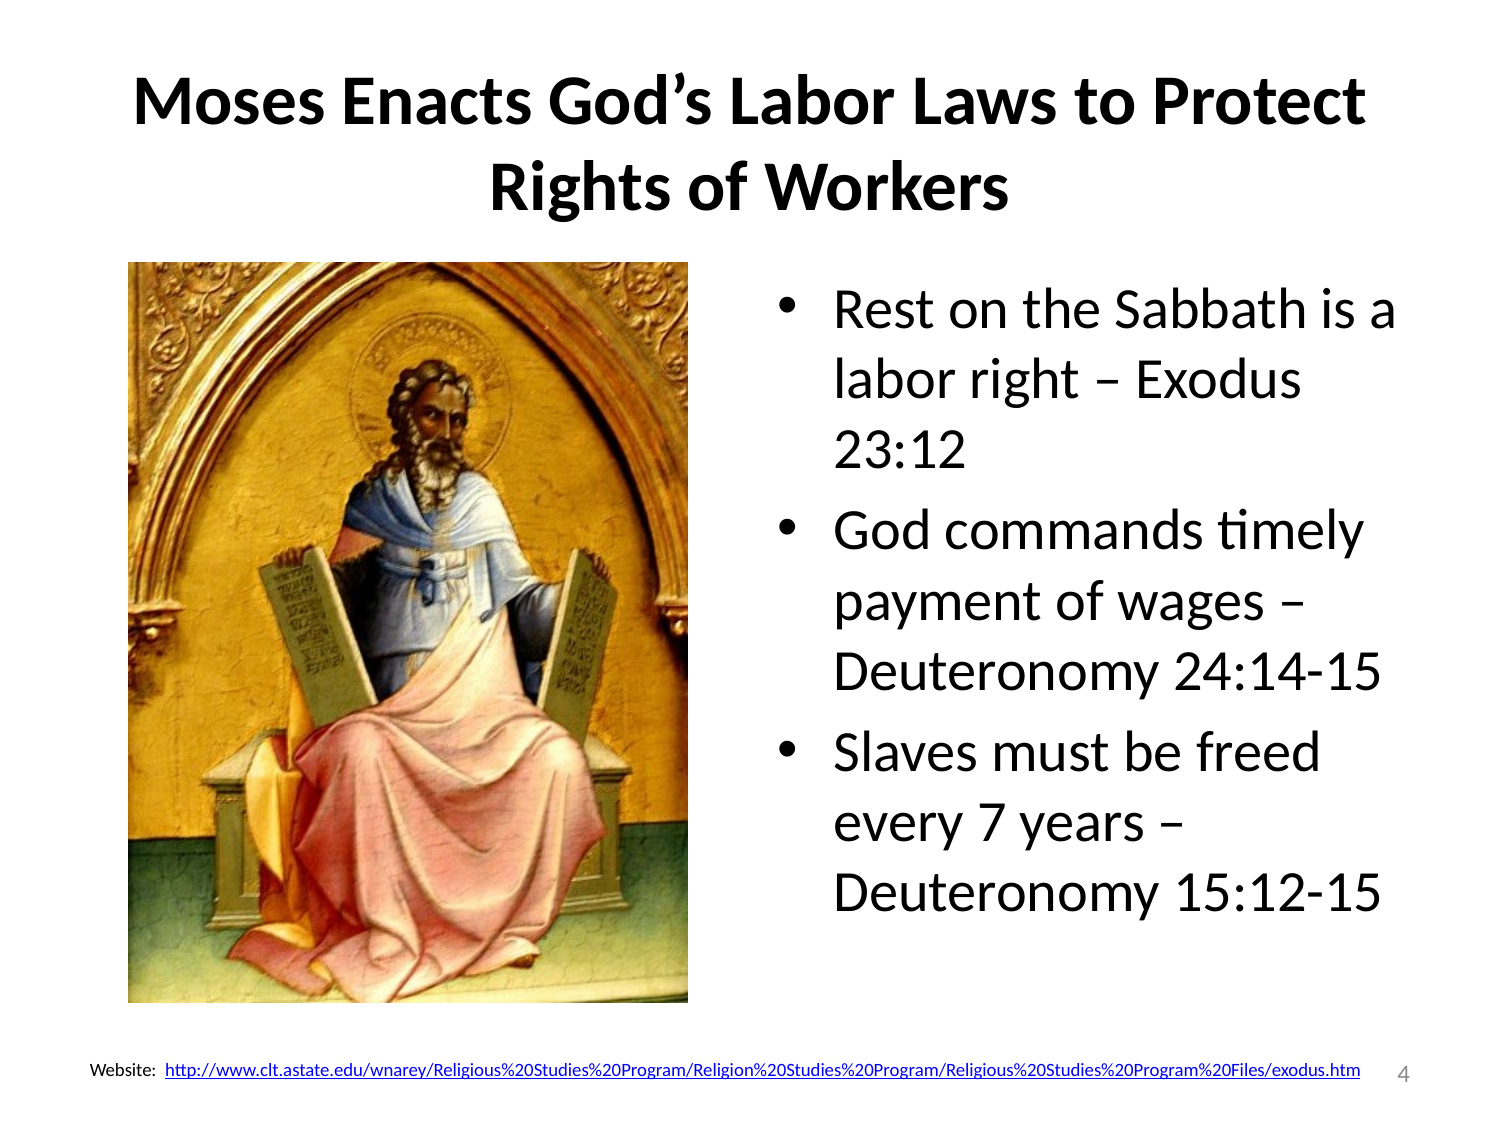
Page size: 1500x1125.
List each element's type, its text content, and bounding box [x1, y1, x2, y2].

text_box Website: http://www.clt.astate.edu/wnarey/Religious%20Studies%20Program/Religion%20Studies%20Program/Religious%20Studies%20Program%20Files/exodus.htm [75, 1050, 1074, 1088]
picture [128, 262, 688, 1004]
list Rest on the Sabbath is a labor right – Exodus 23:12 God commands timely payment of wages – Deuteronomy 24:14-15 Slaves must be freed every 7 years – Deuteronomy 15:12-15 [762, 262, 1425, 1005]
title Moses Enacts God’s Labor Laws to Protect Rights of Workers [75, 45, 1425, 233]
slide_number 4 [1074, 1042, 1425, 1103]
